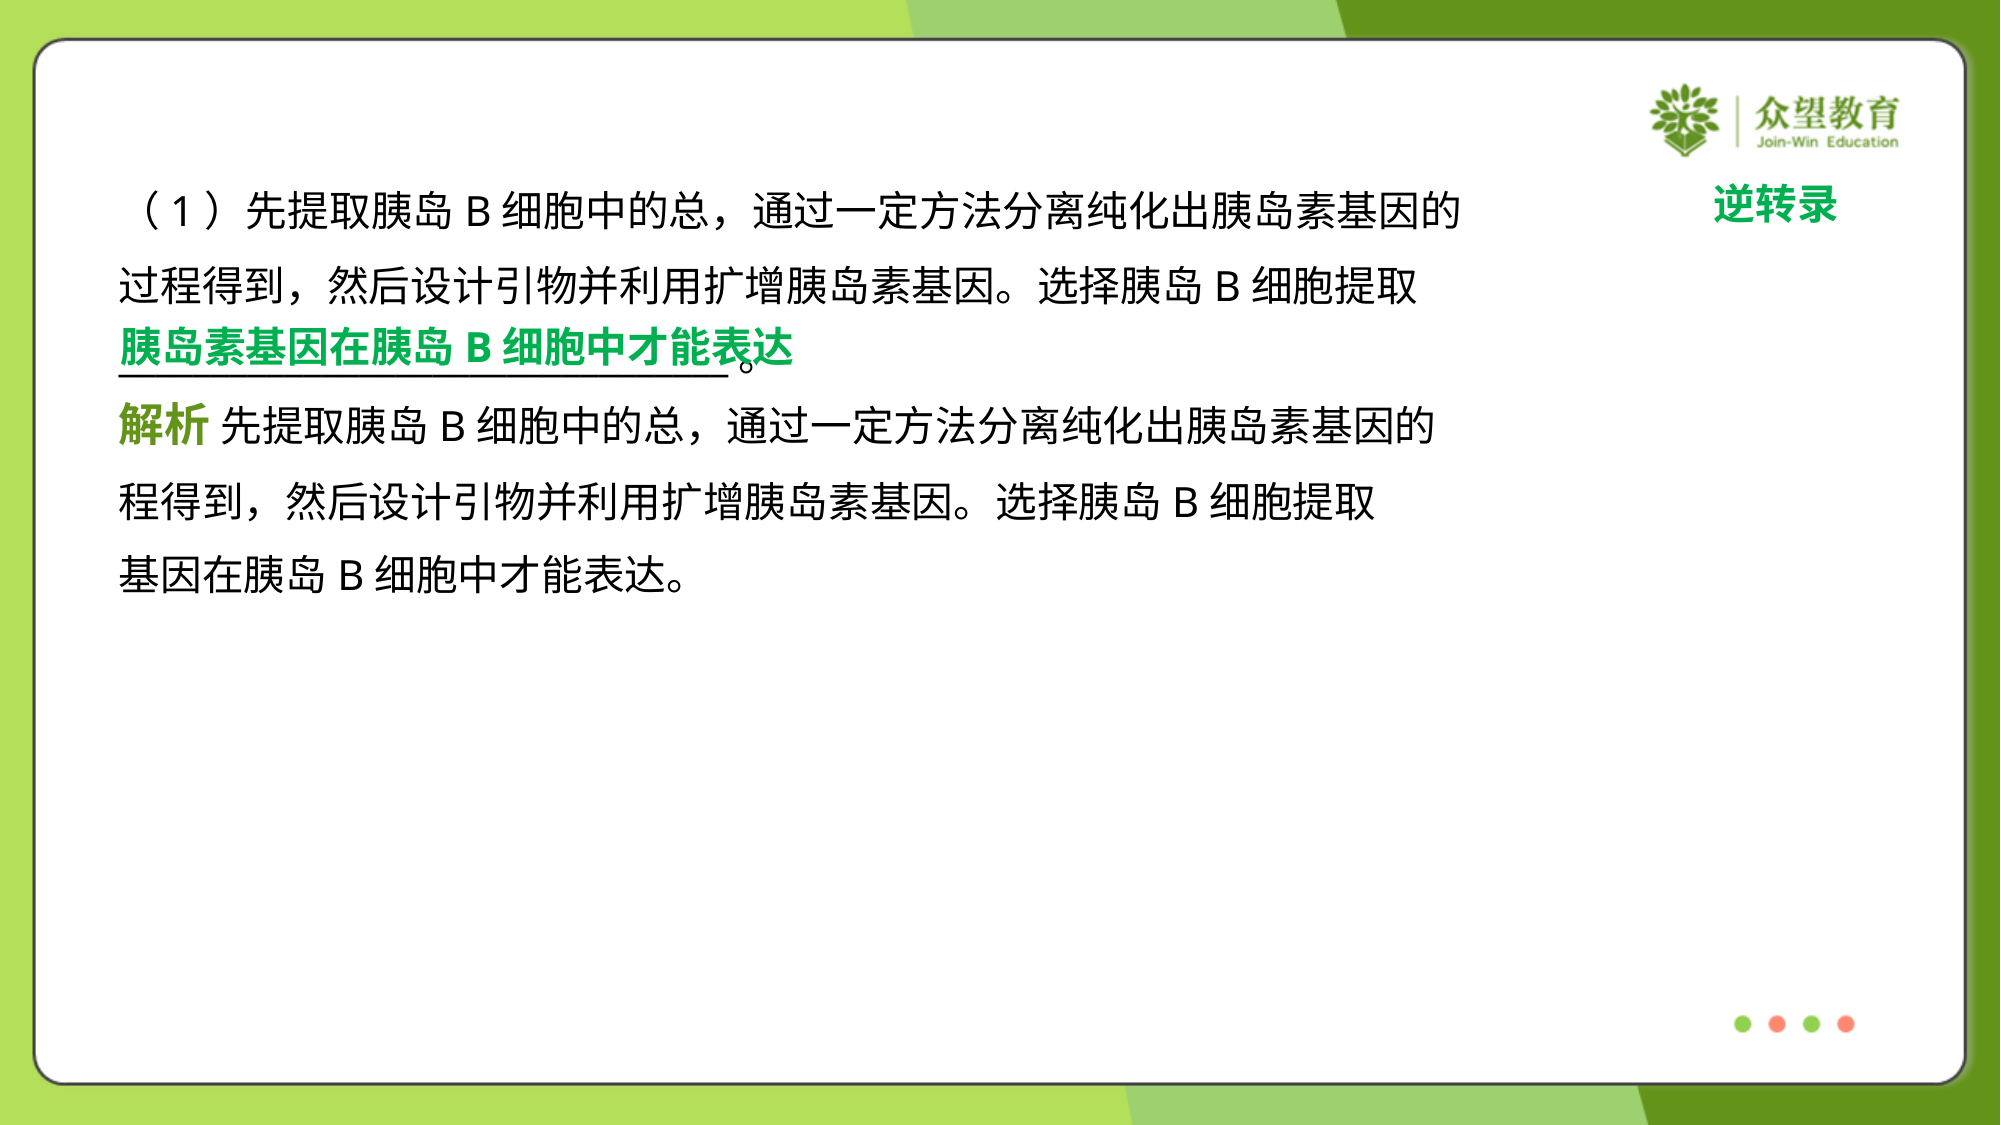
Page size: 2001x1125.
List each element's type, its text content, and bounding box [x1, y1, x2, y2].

picture [0, 0, 2000, 1125]
text_box 逆转录 [1698, 153, 1855, 221]
text_box 胰岛素基因在胰岛B细胞中才能表达 [115, 299, 800, 364]
